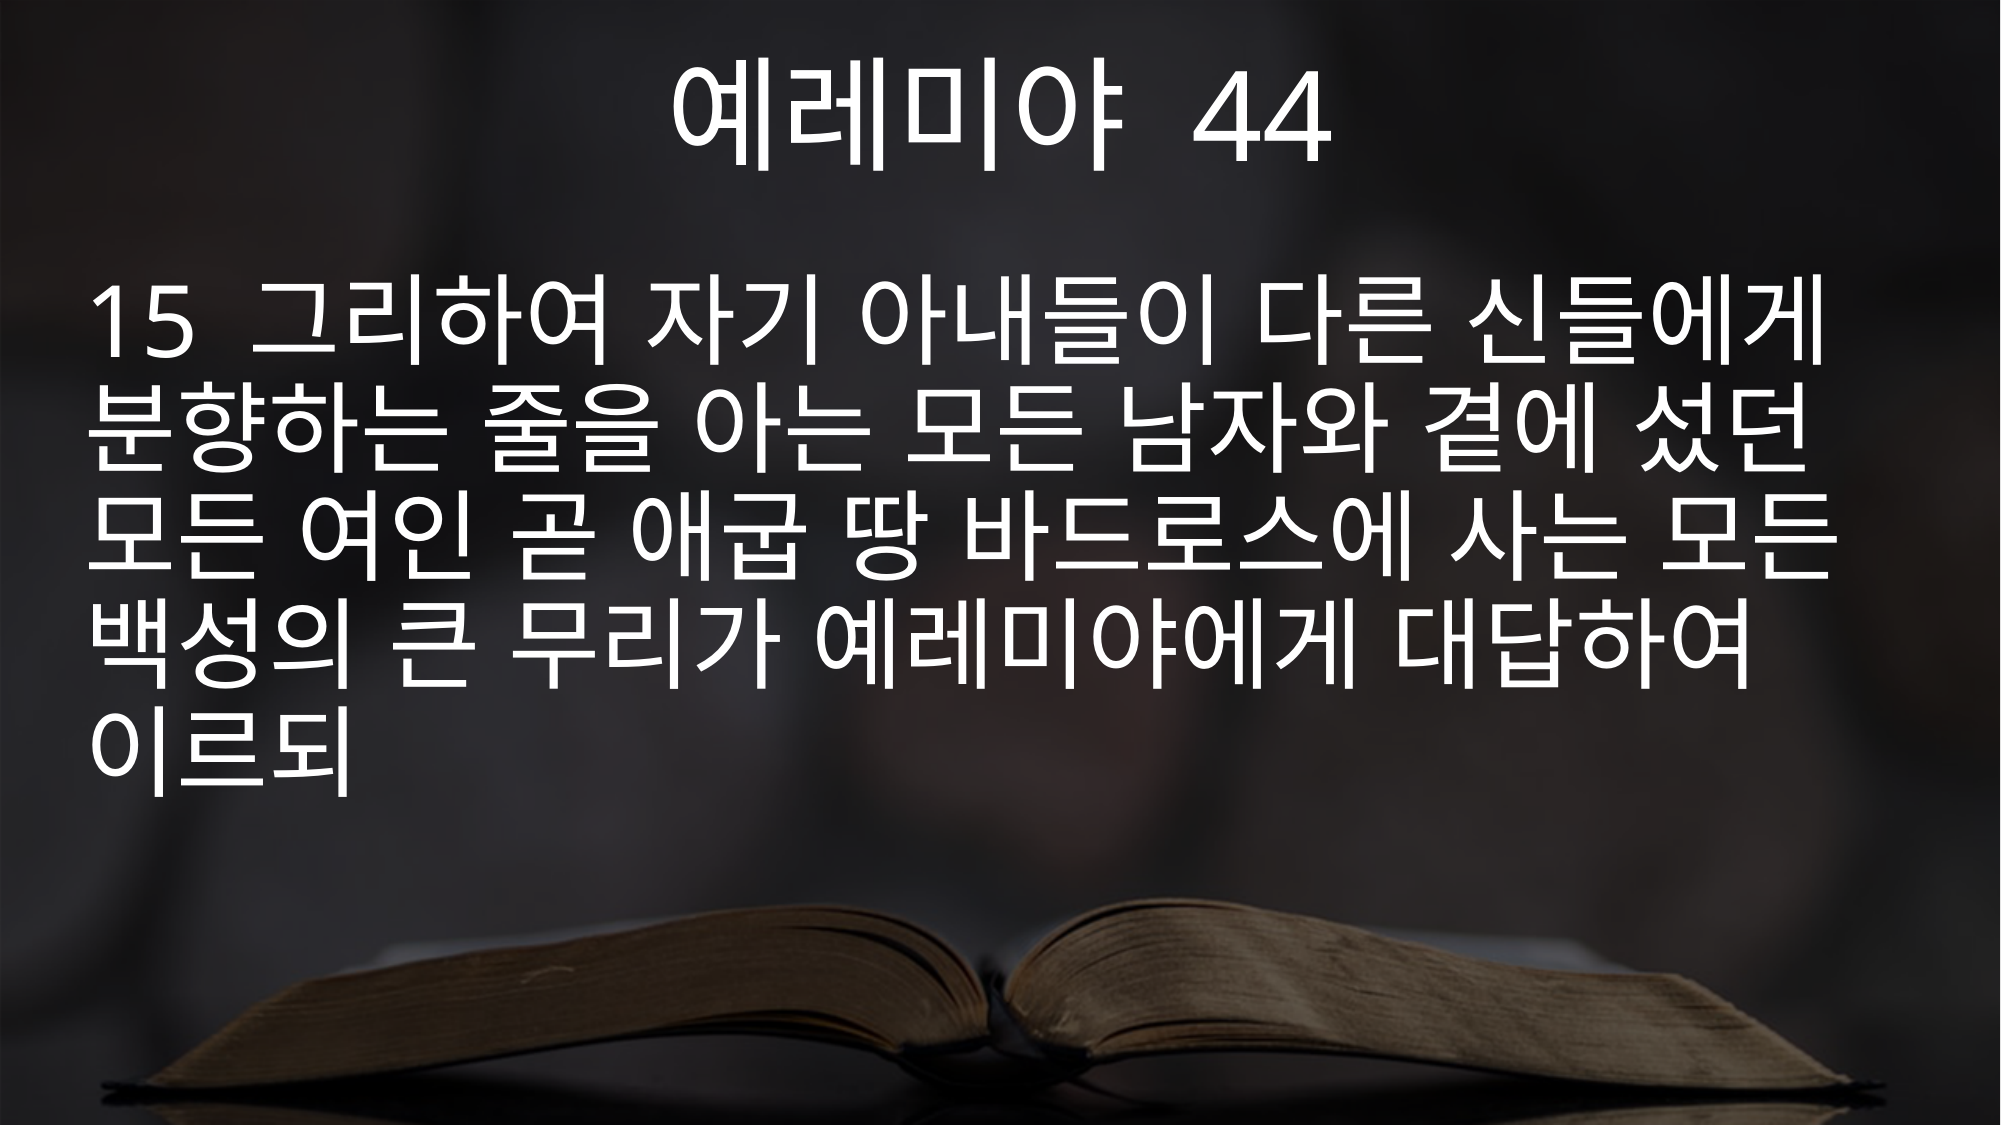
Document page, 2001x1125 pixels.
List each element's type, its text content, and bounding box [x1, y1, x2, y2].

picture [0, 0, 2001, 1125]
list 15 그리하여 자기 아내들이 다른 신들에게 분향하는 줄을 아는 모든 남자와 곁에 섰던 모든 여인 곧 애굽 땅 바드로스에 사는 모든 백성의 큰 무리가 예레미야에게 대답하여 이르되 [69, 263, 1953, 423]
footer 예레미야 44 [0, 32, 2000, 192]
